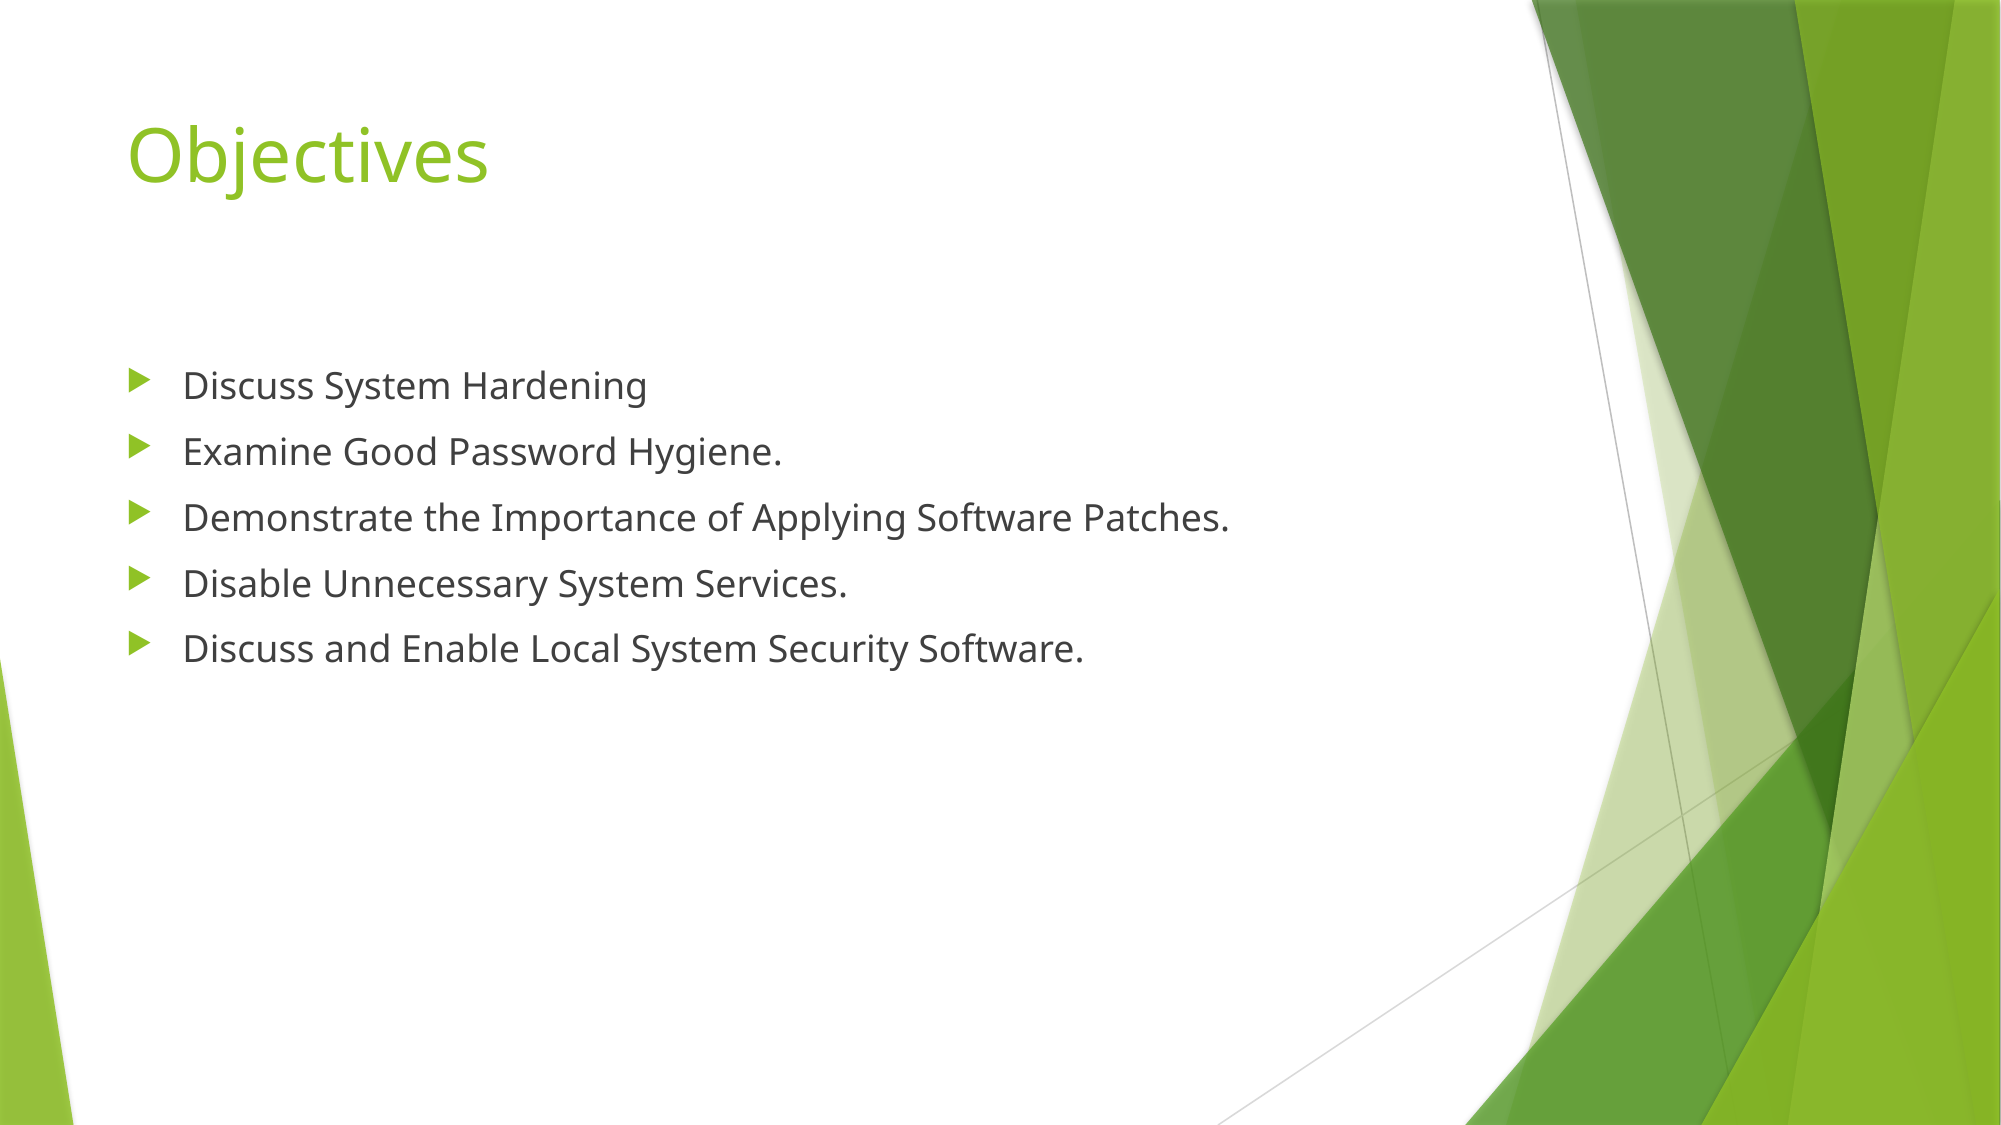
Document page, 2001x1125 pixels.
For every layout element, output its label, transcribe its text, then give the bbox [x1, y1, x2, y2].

title Objectives [111, 99, 1522, 317]
list Discuss System Hardening Examine Good Password Hygiene. Demonstrate the Importance of Applying Software Patches. Disable Unnecessary System Services. Discuss and Enable Local System Security Software. [111, 354, 1522, 992]
